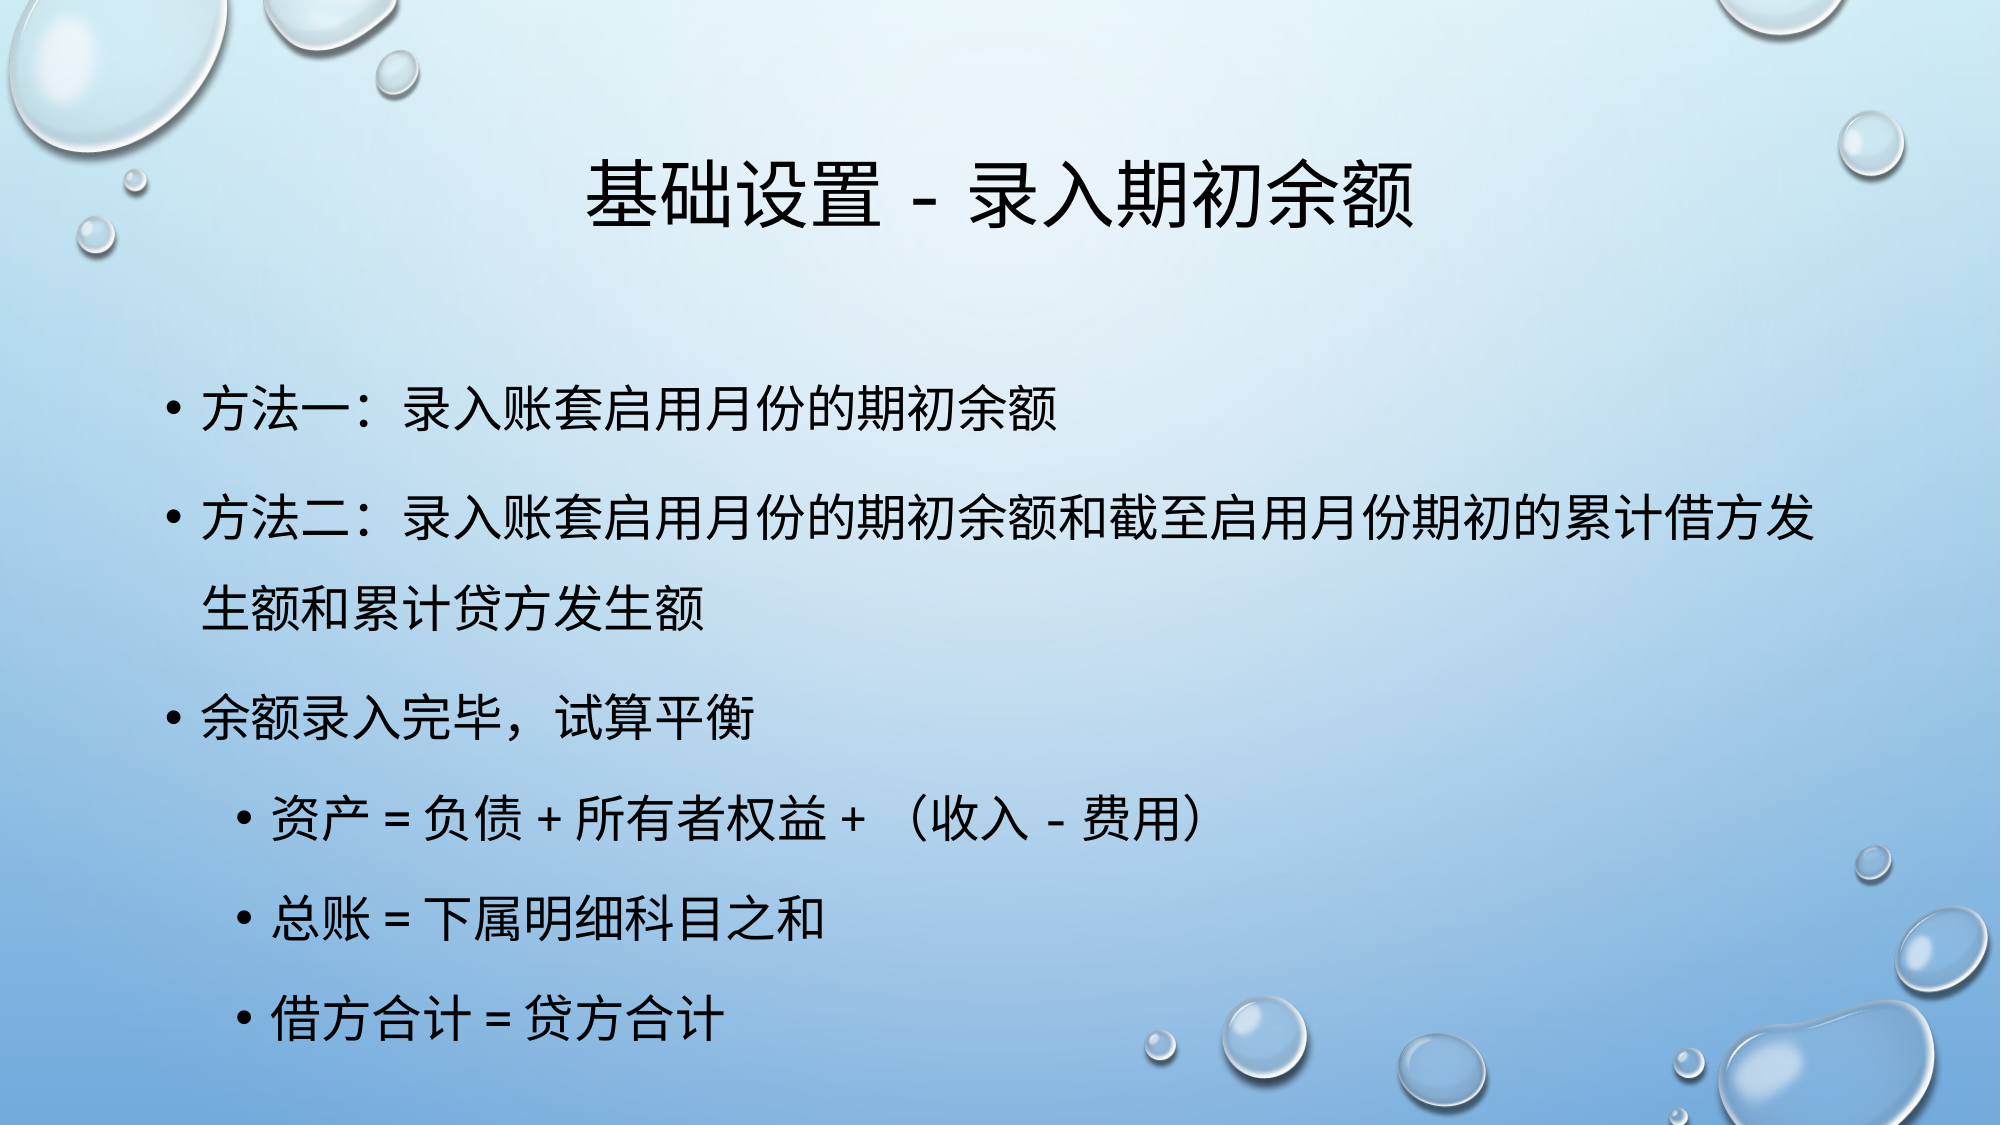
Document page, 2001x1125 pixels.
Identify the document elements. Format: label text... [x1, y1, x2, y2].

list 方法一：录入账套启用月份的期初余额 方法二：录入账套启用月份的期初余额和截至启用月份期初的累计借方发生额和累计贷方发生额 余额录入完毕，试算平衡 资产=负债+所有者权益+（收入-费用） 总账=下属明细科目之和 借方合计=贷方合计 [149, 339, 1850, 1058]
picture [0, 0, 2000, 1125]
title 基础设置-录入期初余额 [149, 67, 1851, 329]
